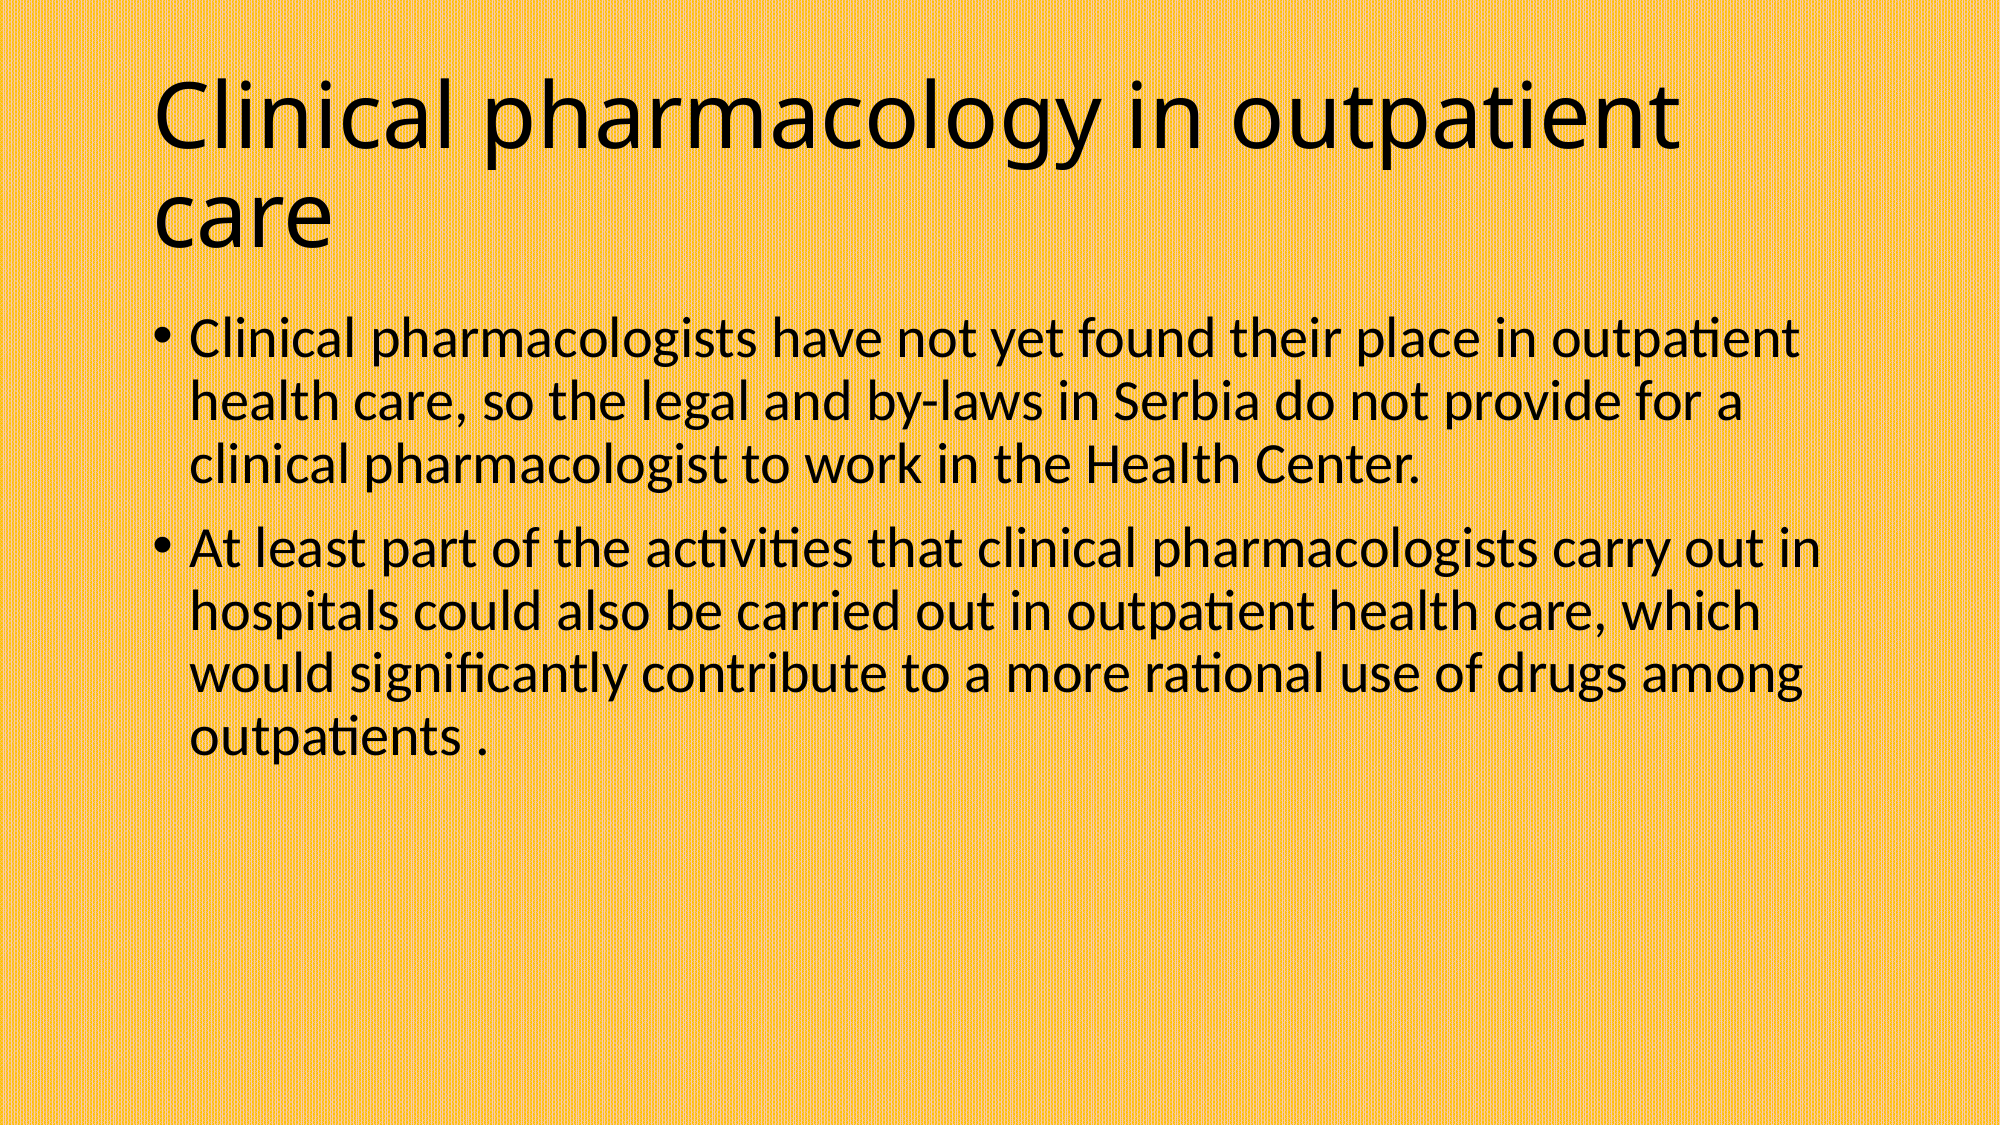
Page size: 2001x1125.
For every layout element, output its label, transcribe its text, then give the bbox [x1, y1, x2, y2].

title Clinical pharmacology in outpatient care [137, 59, 1863, 278]
list Clinical pharmacologists have not yet found their place in outpatient health care, so the legal and by-laws in Serbia do not provide for a clinical pharmacologist to work in the Health Center. At least part of the activities that clinical pharmacologists carry out in hospitals could also be carried out in outpatient health care, which would significantly contribute to a more rational use of drugs among outpatients . [137, 299, 1863, 1014]
